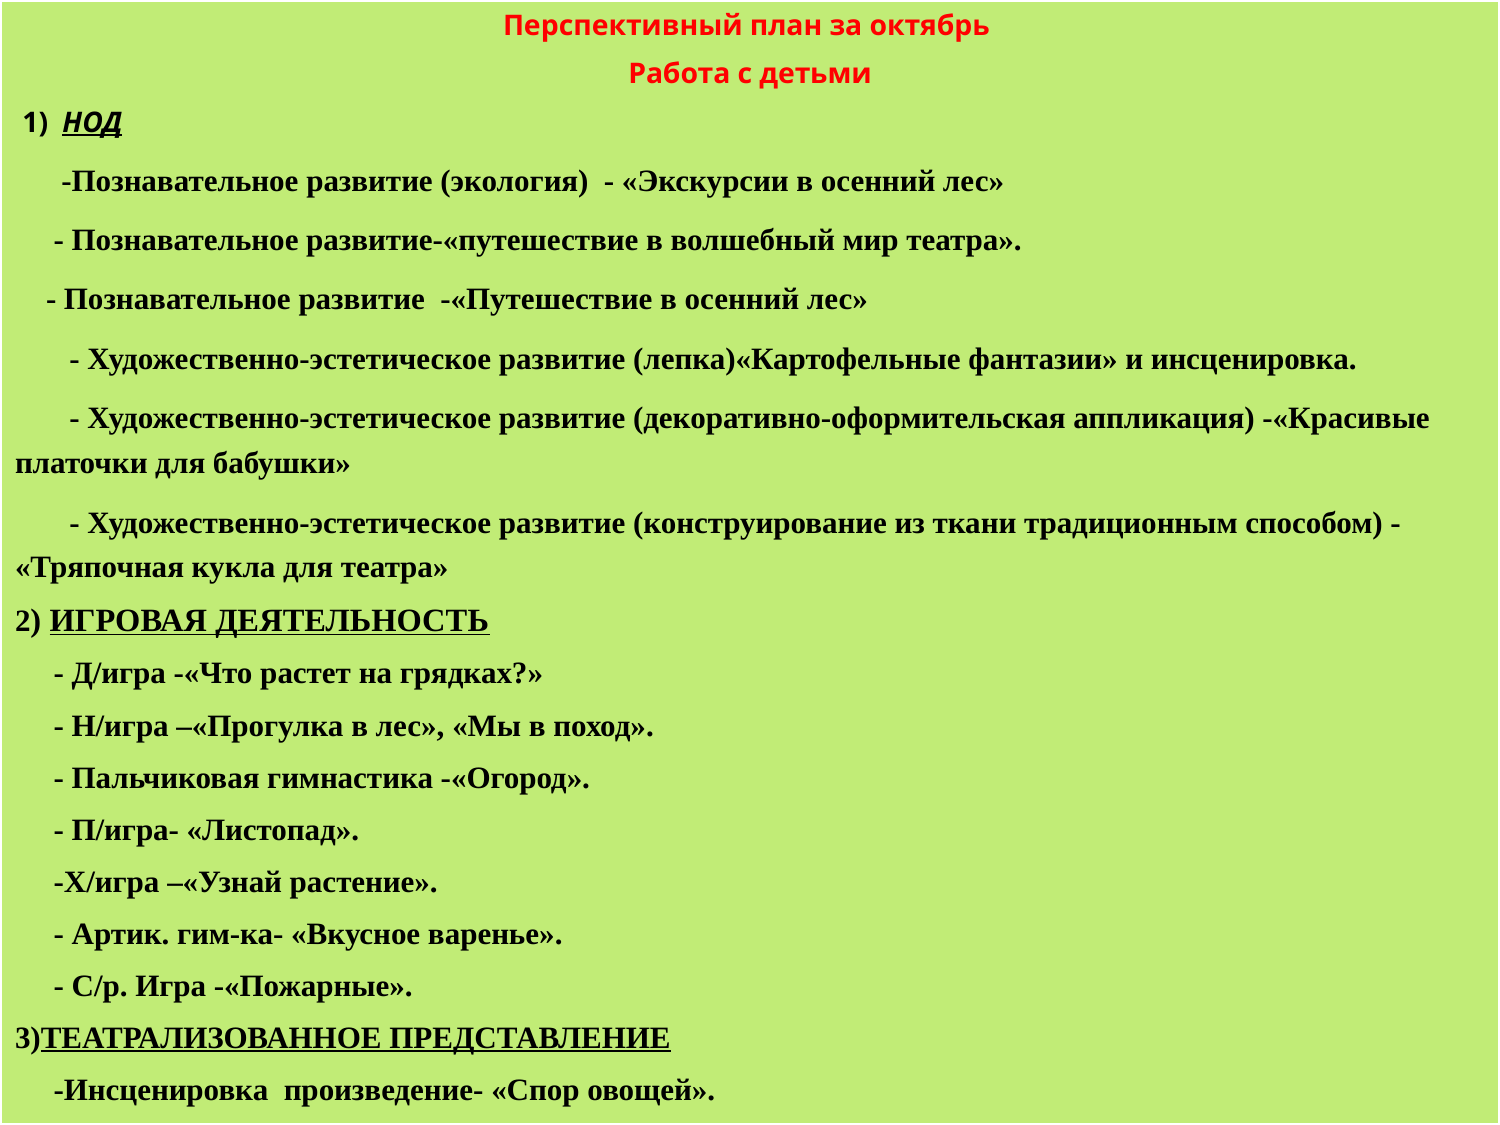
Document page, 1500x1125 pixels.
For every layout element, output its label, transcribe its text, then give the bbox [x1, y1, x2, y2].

subtitle Перспективный план за октябрь Работа с детьми 1) НОД -Познавательное развитие (экология) - «Экскурсии в осенний лес» - Познавательное развитие-«путешествие в волшебный мир театра». - Познавательное развитие -«Путешествие в осенний лес» - Художественно-эстетическое развитие (лепка)«Картофельные фантазии» и инсценировка. - Художественно-эстетическое развитие (декоративно-оформительская аппликация) -«Красивые платочки для бабушки» - Художественно-эстетическое развитие (конструирование из ткани традиционным способом) - «Тряпочная кукла для театра» 2) ИГРОВАЯ ДЕЯТЕЛЬНОСТЬ - Д/игра -«Что растет на грядках?» - Н/игра –«Прогулка в лес», «Мы в поход». - Пальчиковая гимнастика -«Огород». - П/игра- «Листопад». -Х/игра –«Узнай растение». - Артик. гим-ка- «Вкусное варенье». - С/р. Игра -«Пожарные». 3)ТЕАТРАЛИЗОВАННОЕ ПРЕДСТАВЛЕНИЕ -Инсценировка произведение- «Спор овощей». [0, 0, 1500, 1125]
